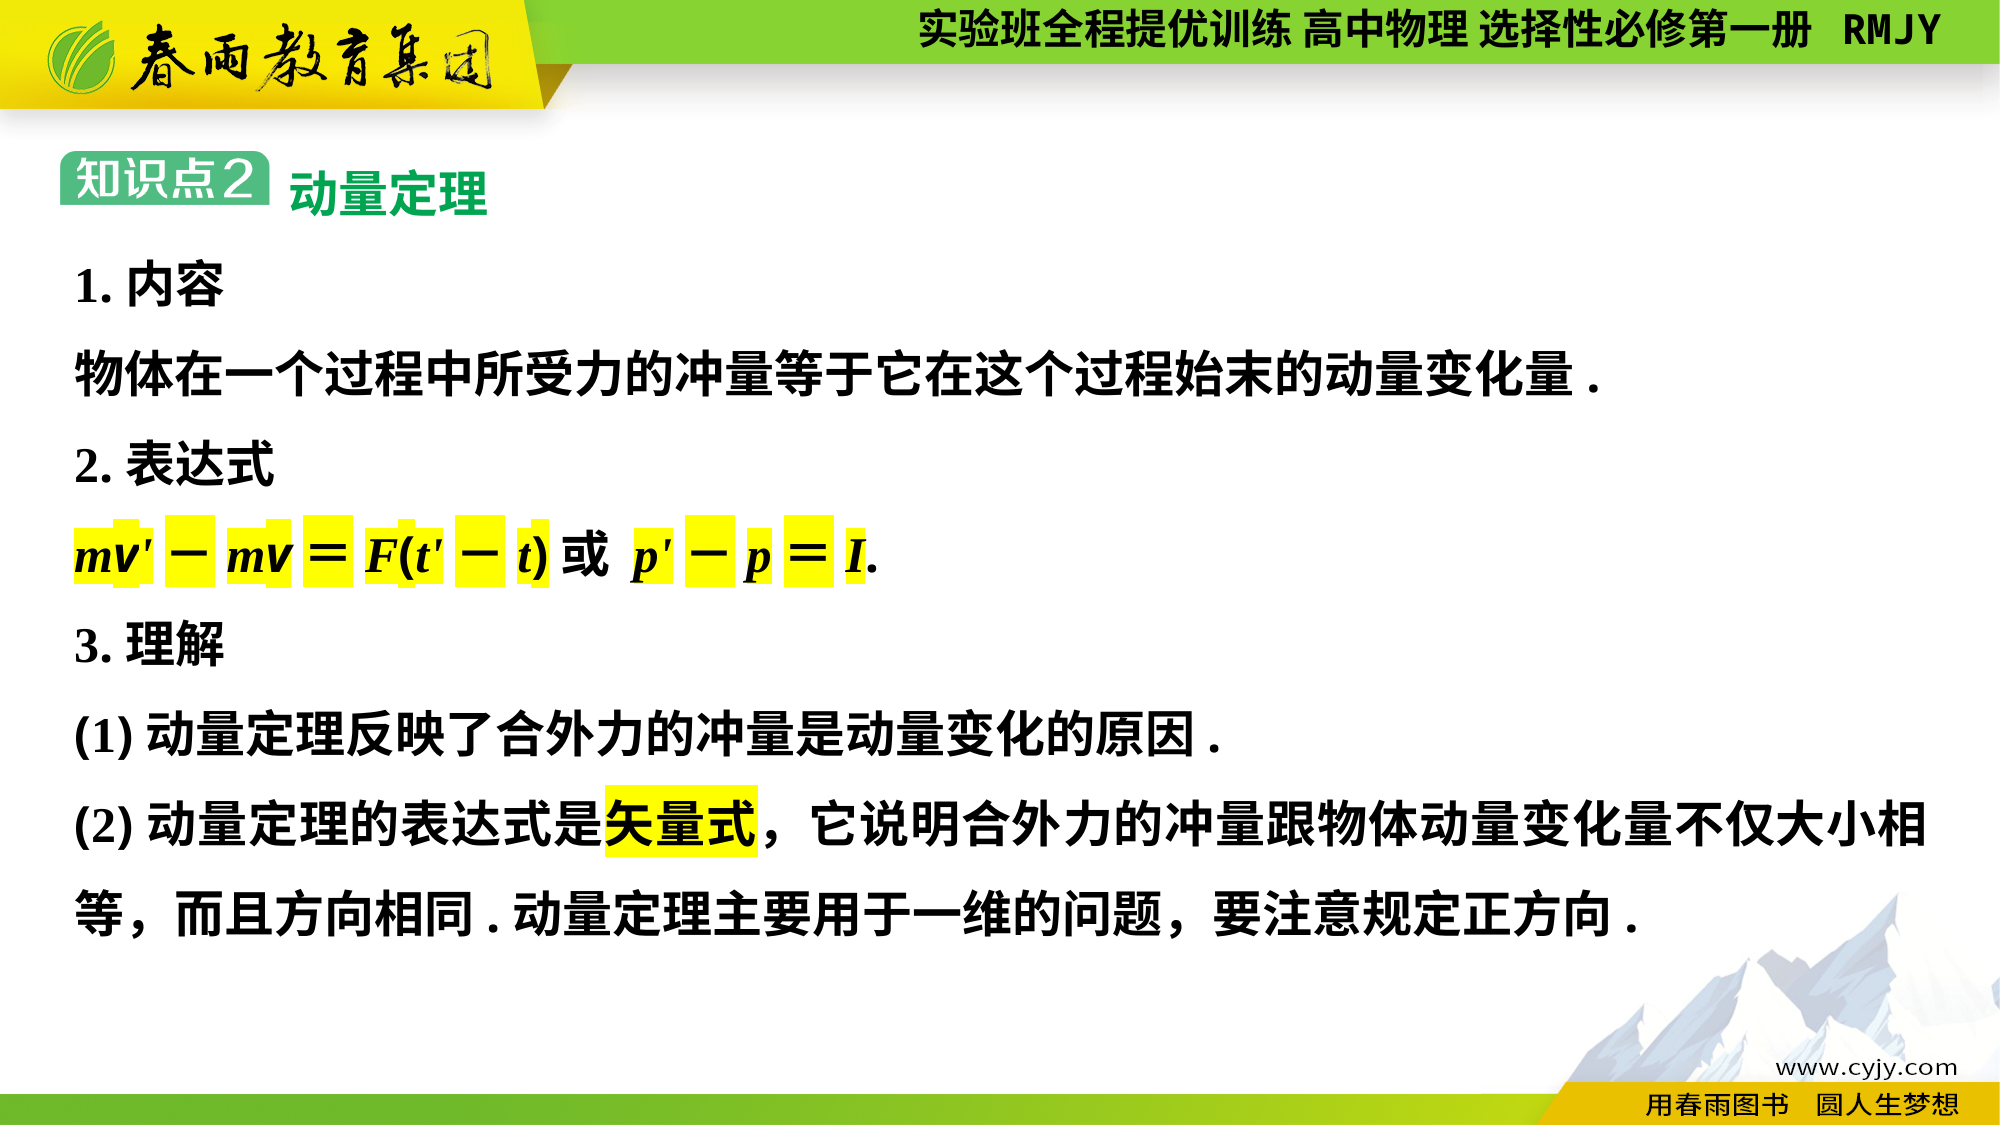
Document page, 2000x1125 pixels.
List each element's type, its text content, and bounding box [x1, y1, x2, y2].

list 动量定理 1.内容 物体在一个过程中所受力的冲量等于它在这个过程始末的动量变化量. 2.表达式 mv'－mv＝F(t'－t)或 p'－p＝I. 3.理解 (1)动量定理反映了合外力的冲量是动量变化的原因. (2)动量定理的表达式是矢量式，它说明合外力的冲量跟物体动量变化量不仅大小相等，而且方向相同.动量定理主要用于一维的问题，要注意规定正方向. [59, 125, 1944, 959]
picture [0, 0, 2000, 1125]
